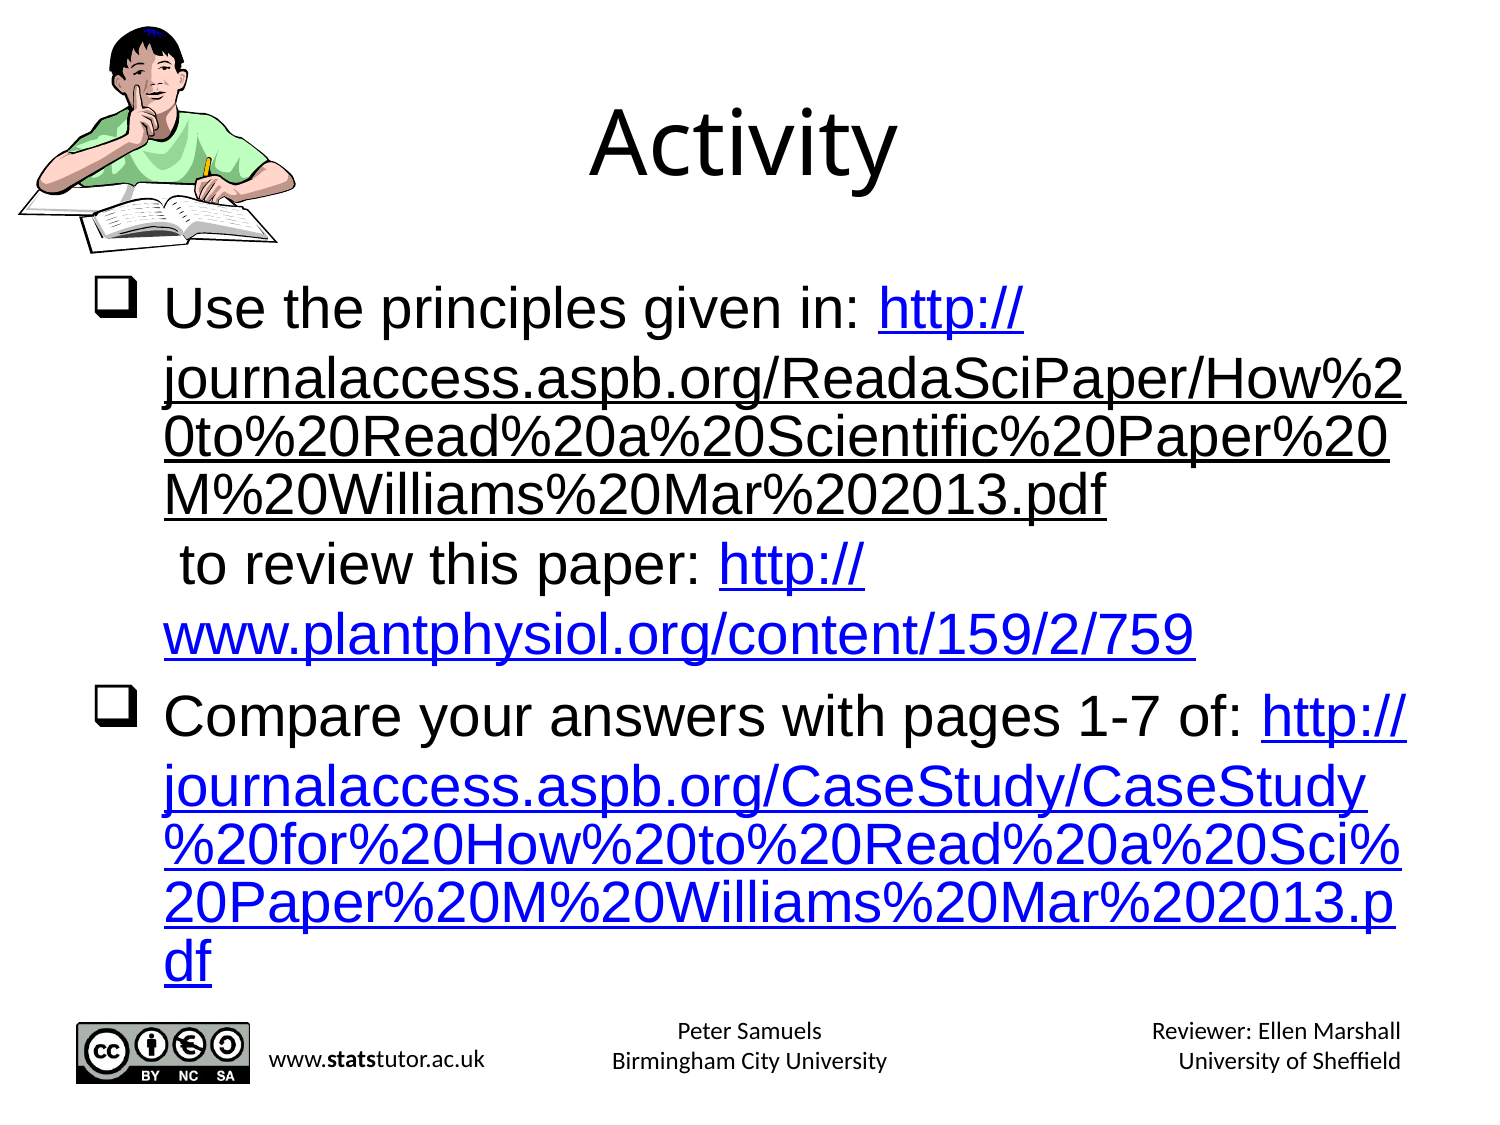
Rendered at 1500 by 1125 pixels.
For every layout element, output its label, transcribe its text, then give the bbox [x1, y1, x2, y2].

text_box Reviewer: Ellen Marshall University of Sheffield [1038, 1007, 1417, 1083]
picture [76, 1022, 251, 1084]
text_box Peter Samuels Birmingham City University [549, 1007, 951, 1083]
title Activity [348, 45, 1140, 233]
list Use the principles given in: http://journalaccess.aspb.org/ReadaSciPaper/How%20to%20Read%20a%20Scientific%20Paper%20M%20Williams%20Mar%202013.pdf to review this paper: http://www.plantphysiol.org/content/159/2/759 Compare your answers with pages 1-7 of: http://journalaccess.aspb.org/CaseStudy/CaseStudy%20for%20How%20to%20Read%20a%20Sci%20Paper%20M%20Williams%20Mar%202013.pdf [75, 262, 1425, 1005]
text_box www.statstutor.ac.uk [254, 1035, 550, 1080]
picture [17, 18, 305, 254]
